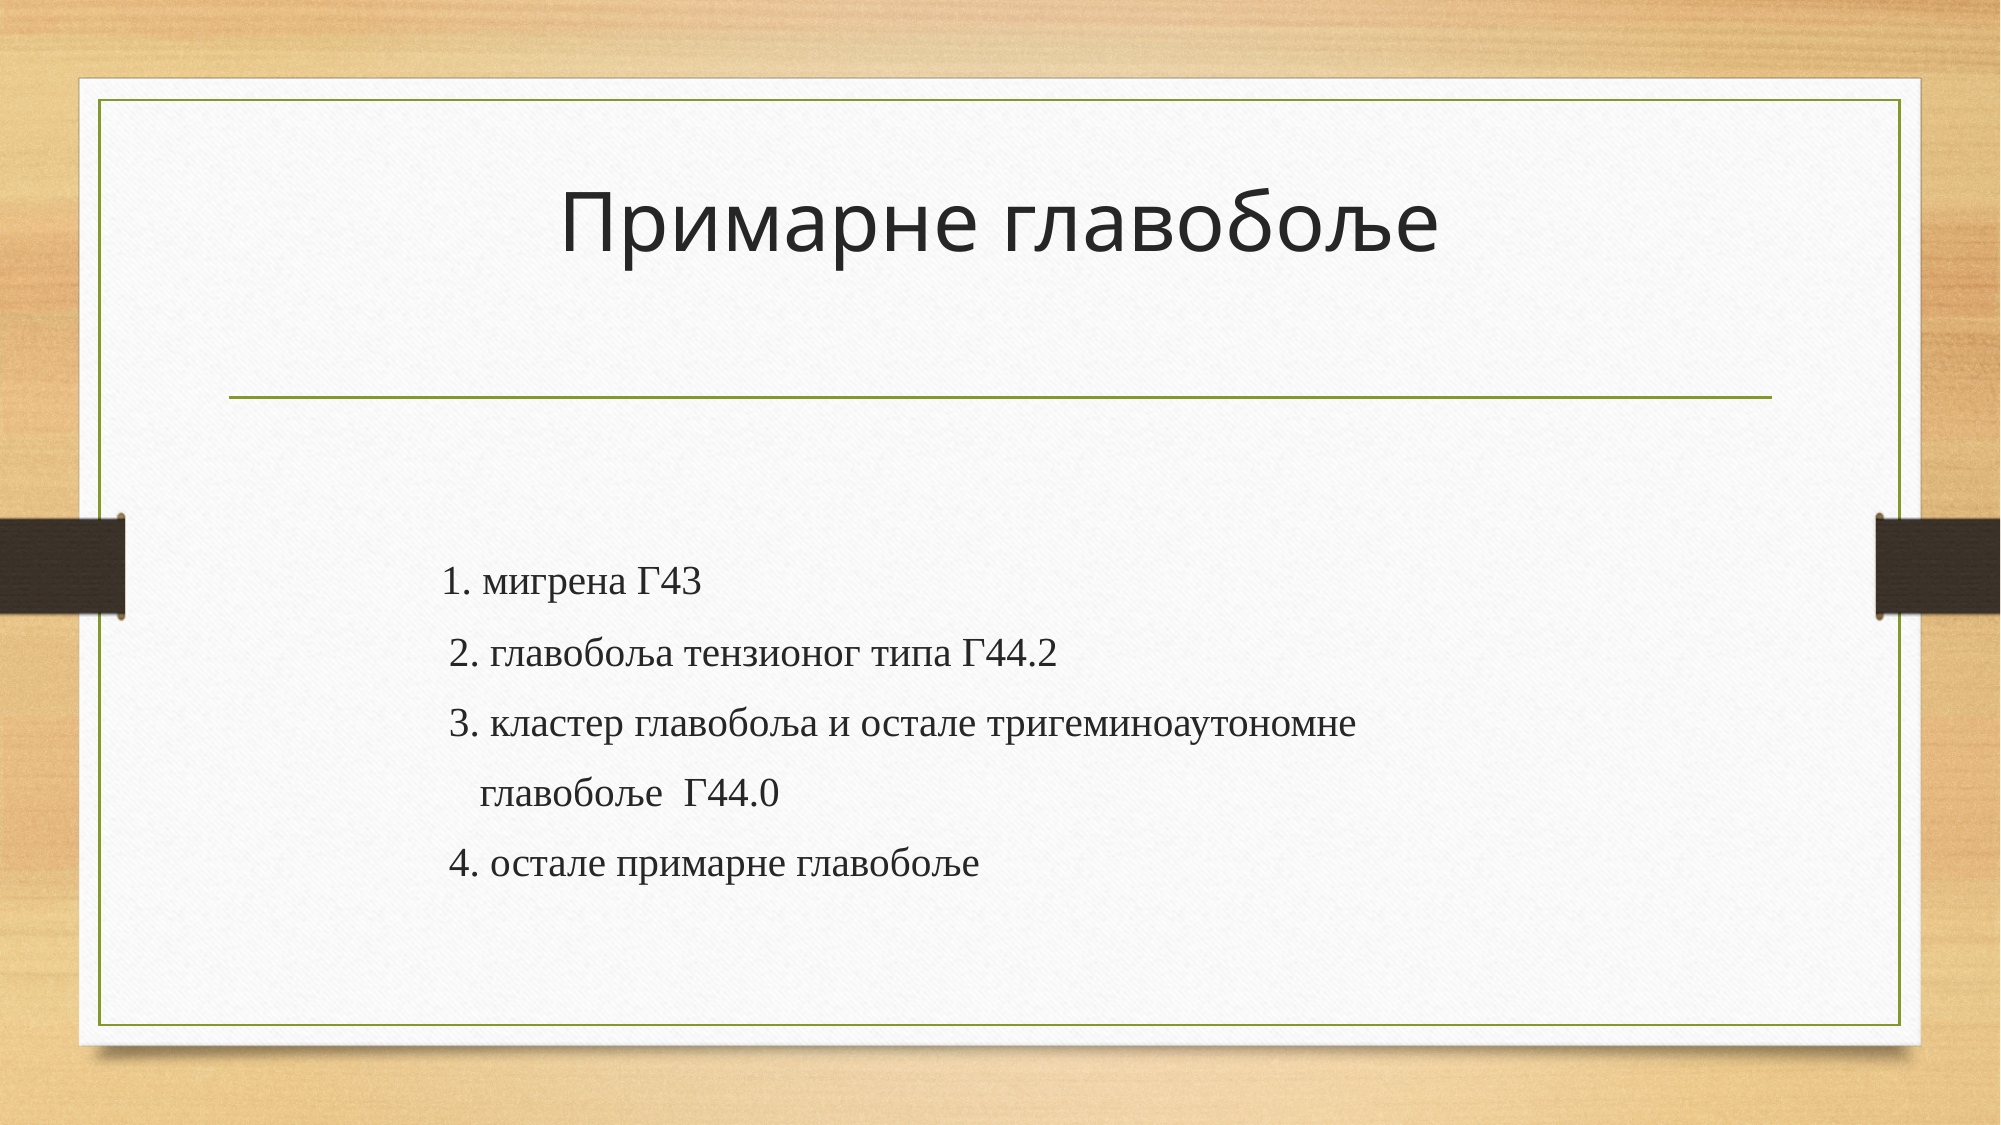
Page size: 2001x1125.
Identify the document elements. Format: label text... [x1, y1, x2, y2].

title Примарне главобоље [212, 161, 1788, 375]
picture [0, 0, 2001, 1125]
list 1. мигрена Г43 2. главобоља тензионог типа Г44.2 3. кластер главобоља и остале тригеминоаутономне главобоље Г44.0 4. остале примарне главобоље [362, 456, 1591, 977]
